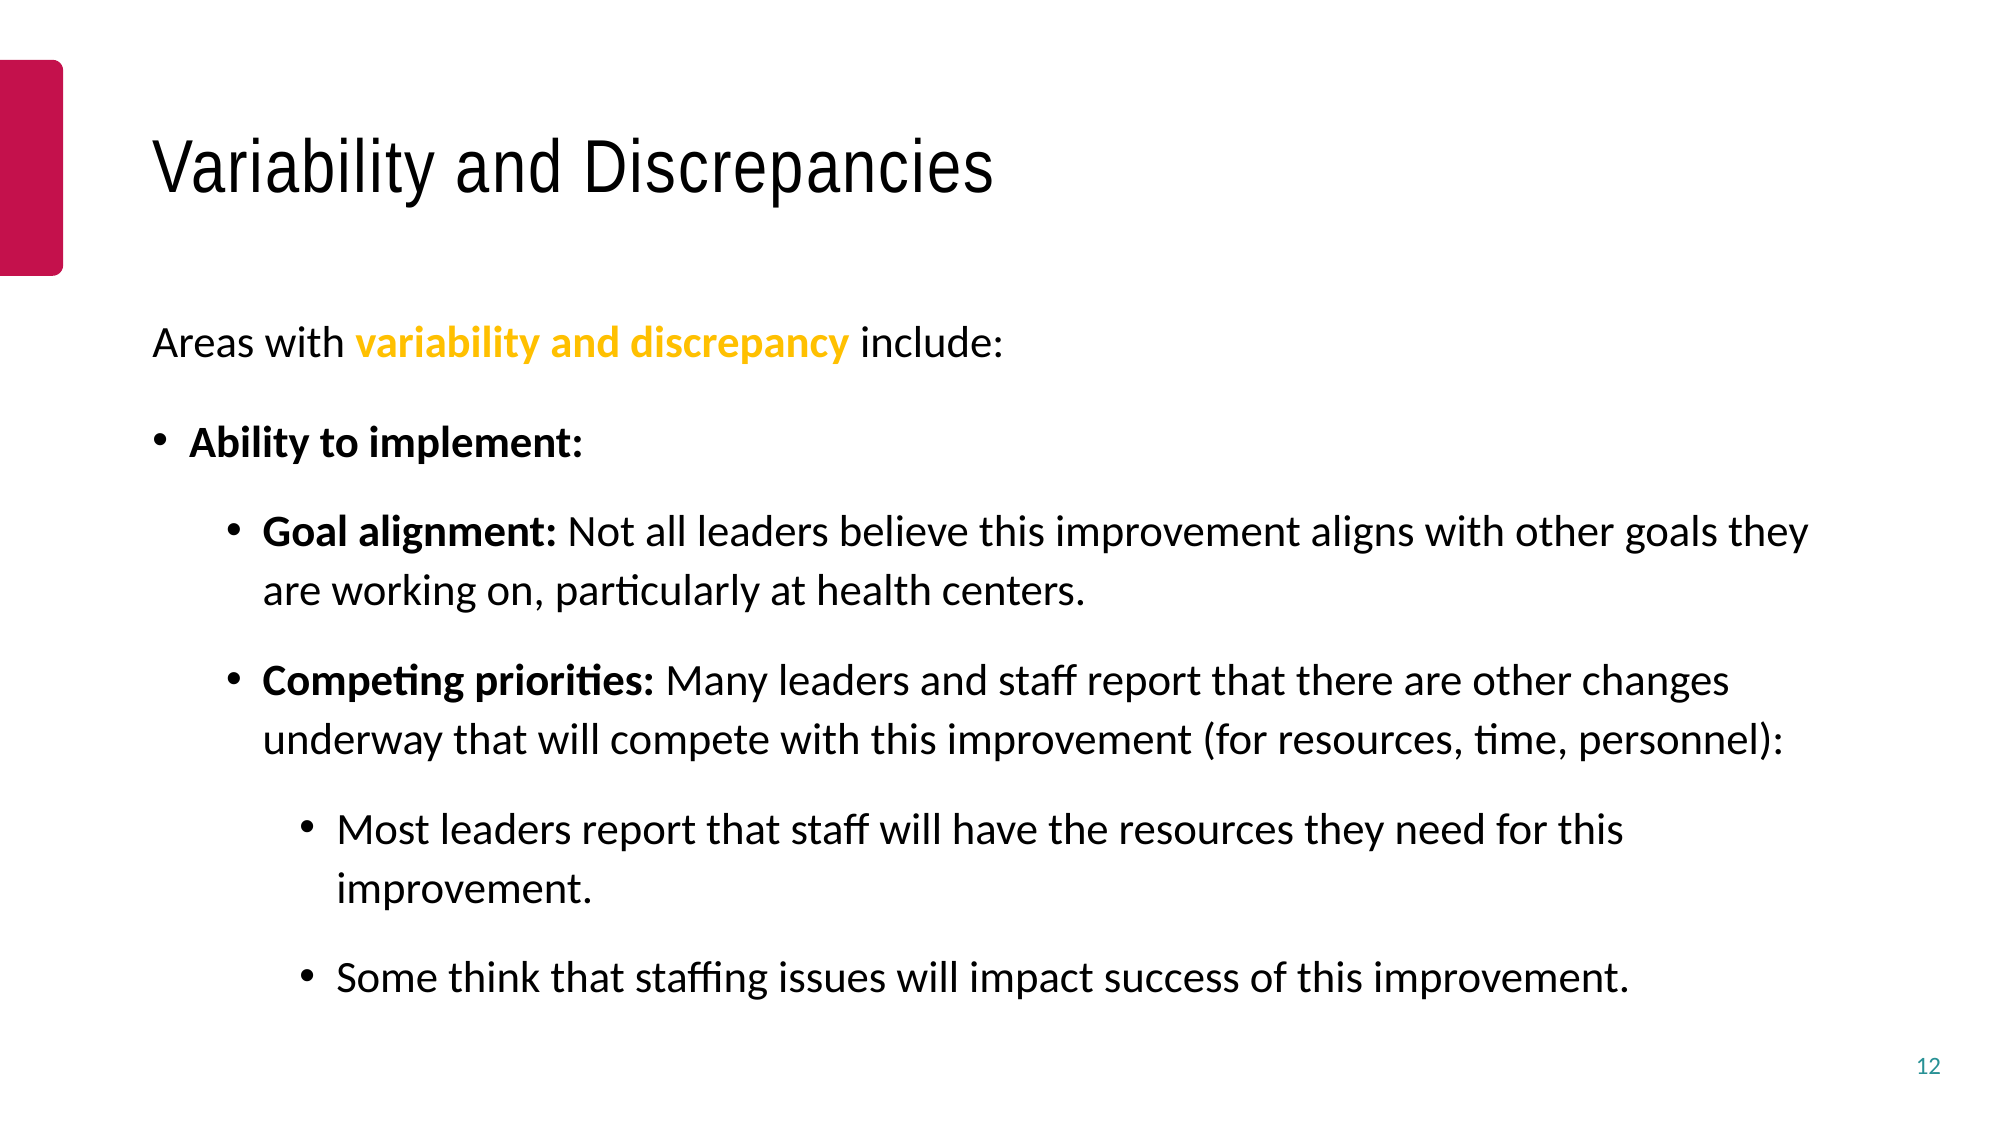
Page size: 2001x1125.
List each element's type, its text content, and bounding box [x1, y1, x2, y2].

list Areas with variability and discrepancy include: Ability to implement: Goal alignment: Not all leaders believe this improvement aligns with other goals they are working on, particularly at health centers. Competing priorities: Many leaders and staff report that there are other changes underway that will compete with this improvement (for resources, time, personnel): Most leaders report that staff will have the resources they need for this improvement. Some think that staffing issues will impact success of this improvement. [137, 299, 1863, 1014]
title Variability and Discrepancies [137, 59, 1863, 278]
slide_number 12 [1840, 1035, 1957, 1096]
